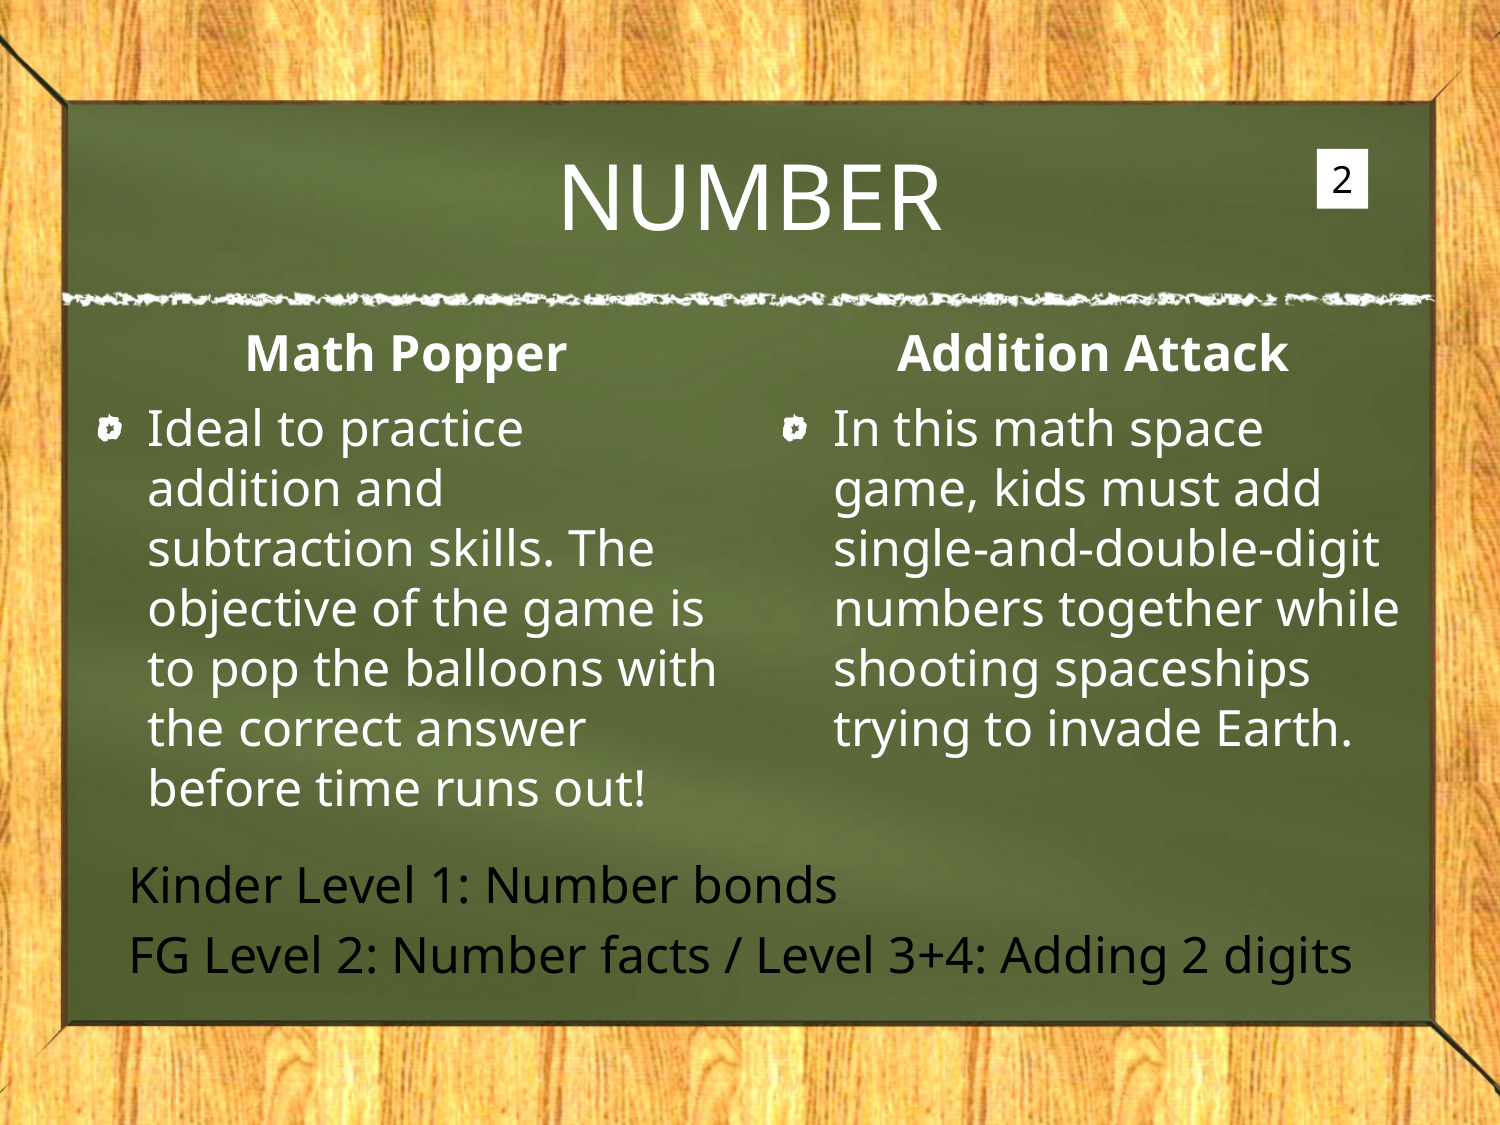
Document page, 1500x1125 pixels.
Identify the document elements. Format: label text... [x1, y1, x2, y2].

text_box 2 [1316, 148, 1369, 209]
list Ideal to practice addition and subtraction skills. The objective of the game is to pop the balloons with the correct answer before time runs out! [76, 389, 739, 823]
text_box Kinder Level 1: Number bonds FG Level 2: Number facts / Level 3+4: Adding 2 digits [100, 845, 1400, 1061]
list Math Popper [74, 284, 738, 390]
picture [0, 0, 1500, 1125]
list In this math space game, kids must add single-and-double-digit numbers together while shooting spaceships trying to invade Earth. [761, 389, 1426, 776]
title NUMBER [74, 99, 1426, 288]
list Addition Attack [761, 284, 1426, 389]
